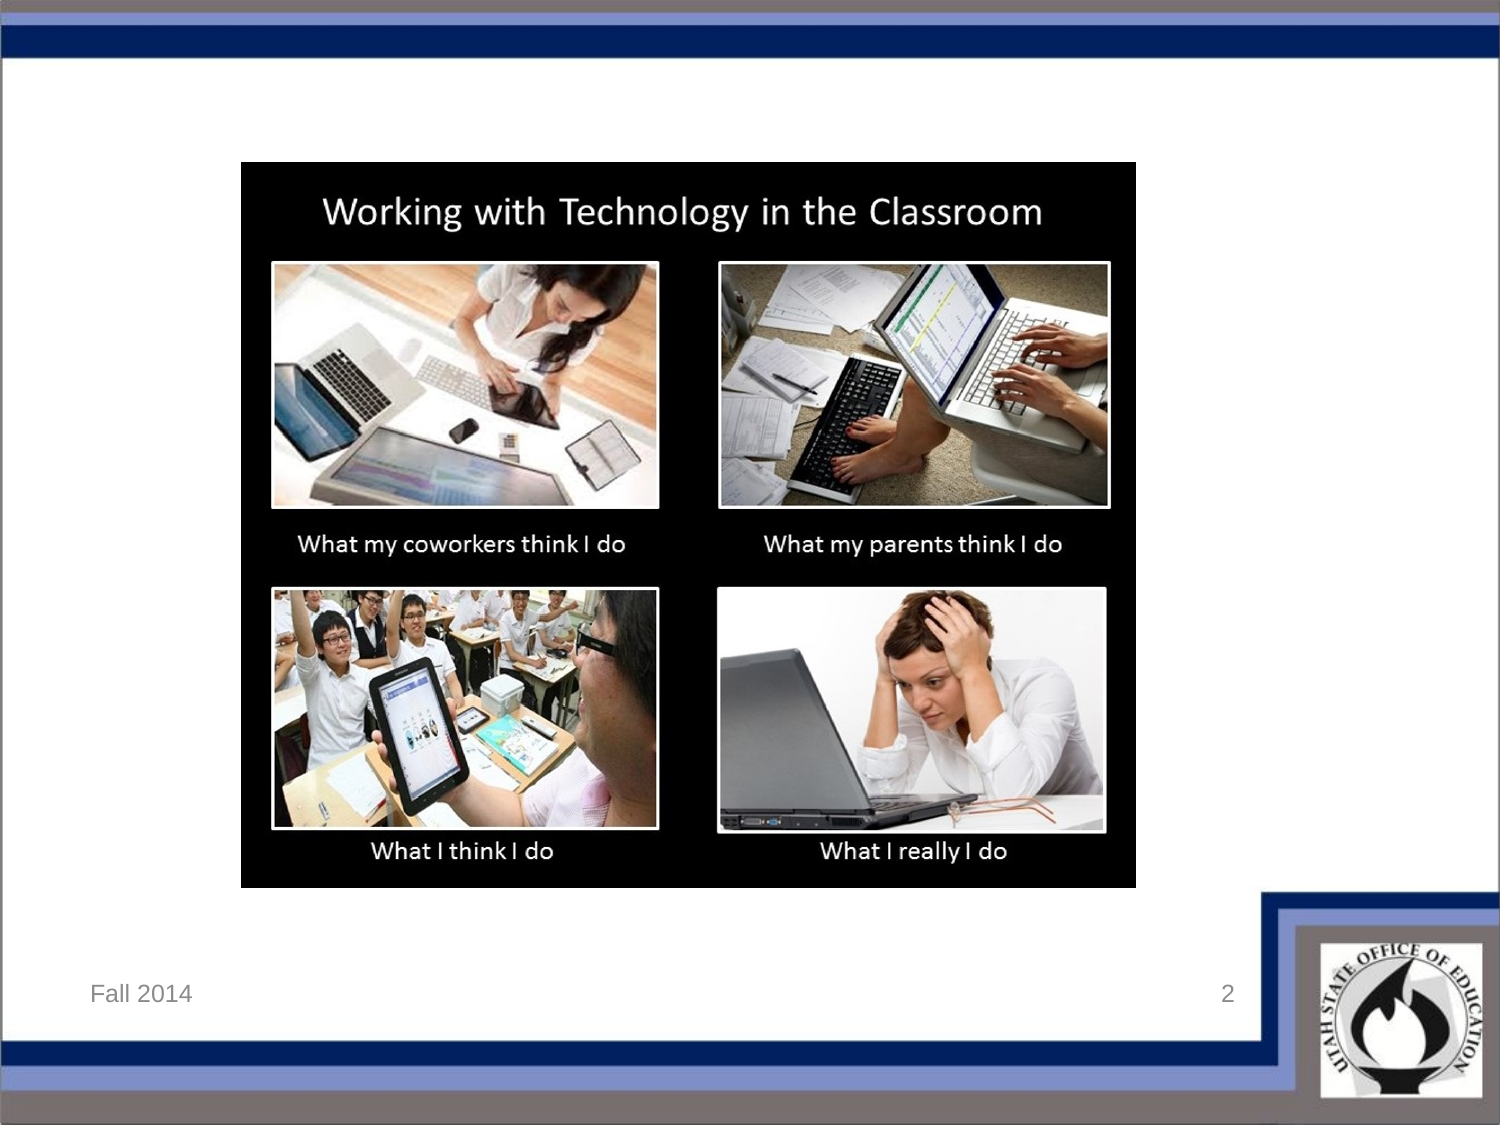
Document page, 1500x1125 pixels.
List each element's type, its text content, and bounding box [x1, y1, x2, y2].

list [240, 162, 1136, 888]
picture [0, 0, 1500, 1125]
slide_number Fall 2014 [75, 962, 350, 1023]
slide_number 2 [900, 962, 1250, 1023]
